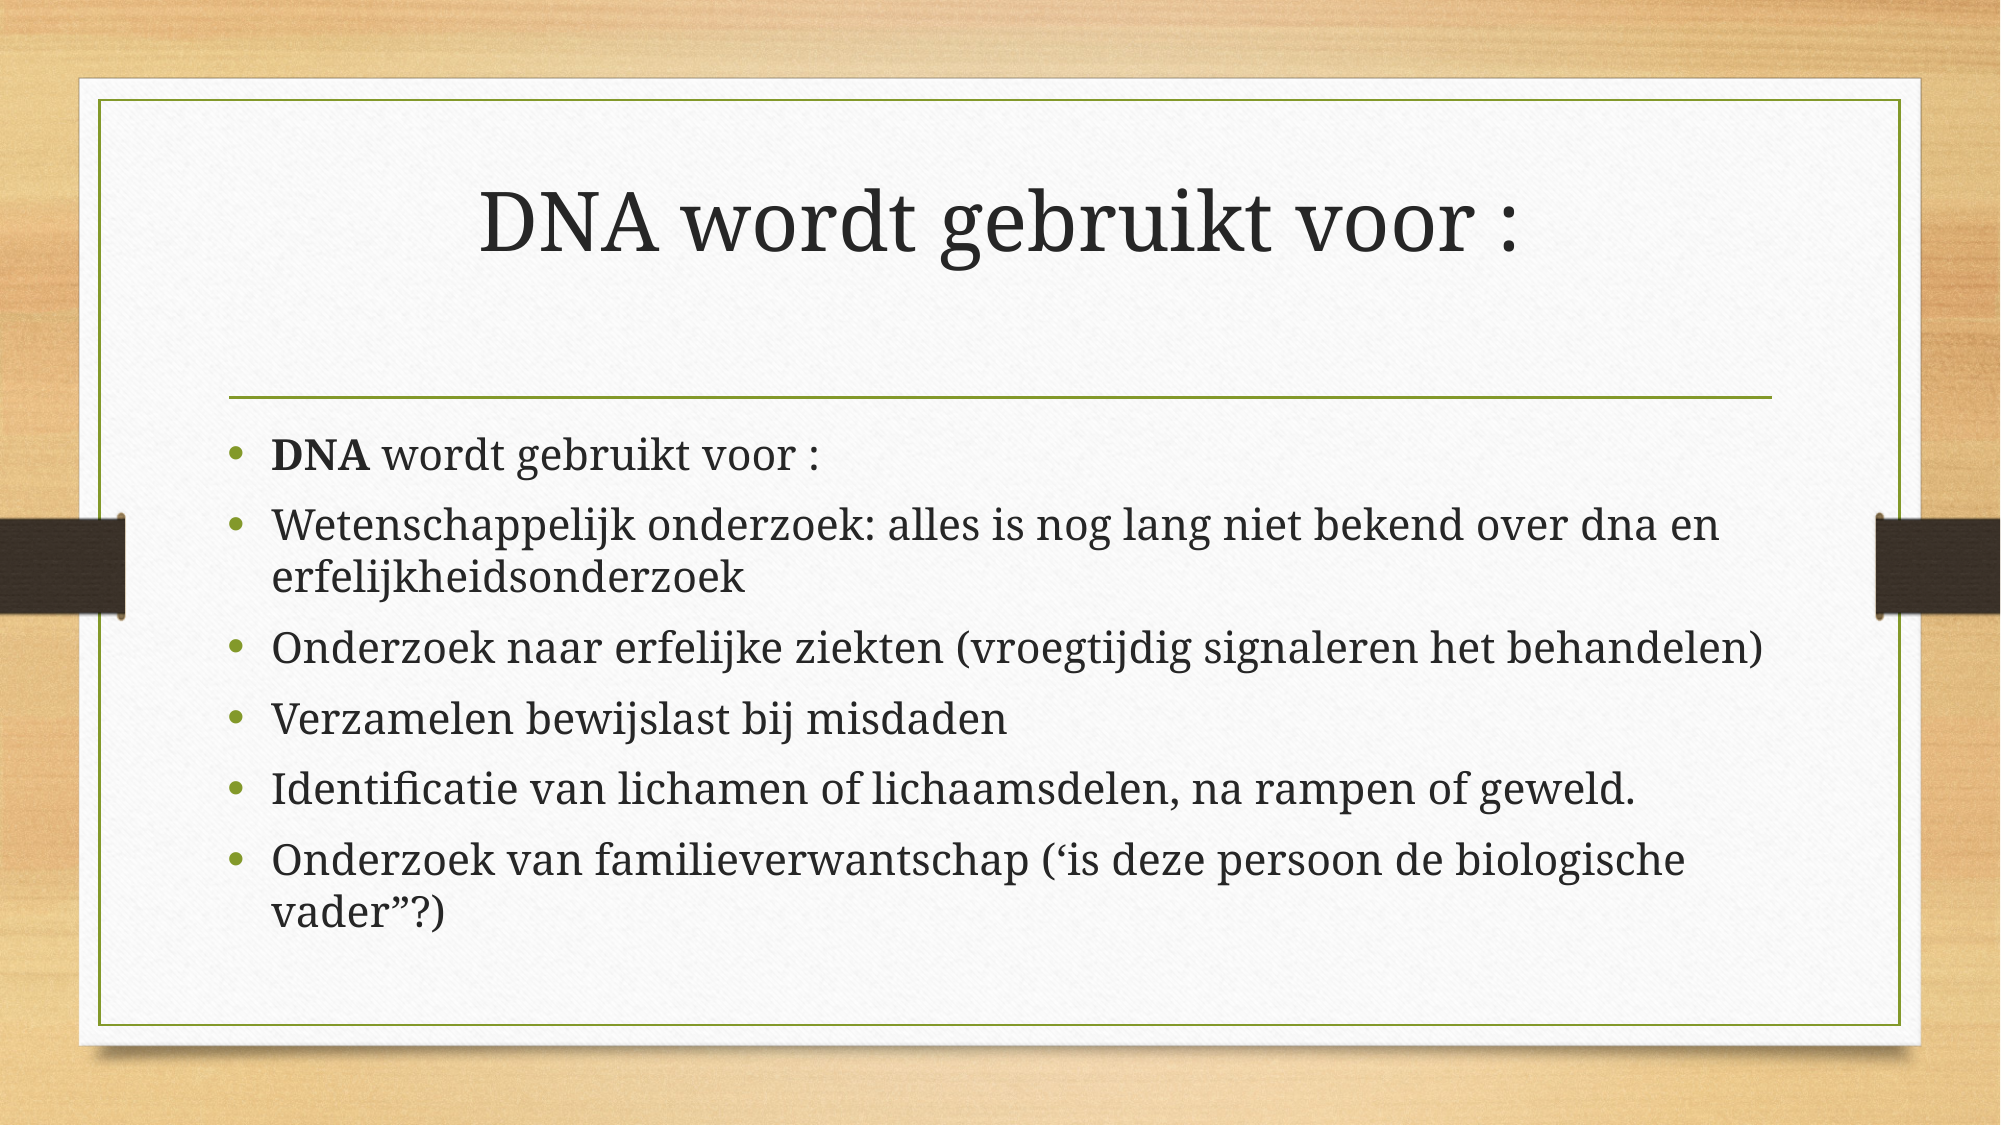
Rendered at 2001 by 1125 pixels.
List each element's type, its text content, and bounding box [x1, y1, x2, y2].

list DNA wordt gebruikt voor : Wetenschappelijk onderzoek: alles is nog lang niet bekend over dna en erfelijkheidsonderzoek Onderzoek naar erfelijke ziekten (vroegtijdig signaleren het behandelen) Verzamelen bewijslast bij misdaden Identificatie van lichamen of lichaamsdelen, na rampen of geweld. Onderzoek van familieverwantschap (‘is deze persoon de biologische vader”?) [212, 419, 1788, 964]
picture [0, 0, 2001, 1125]
title DNA wordt gebruikt voor : [212, 161, 1788, 375]
